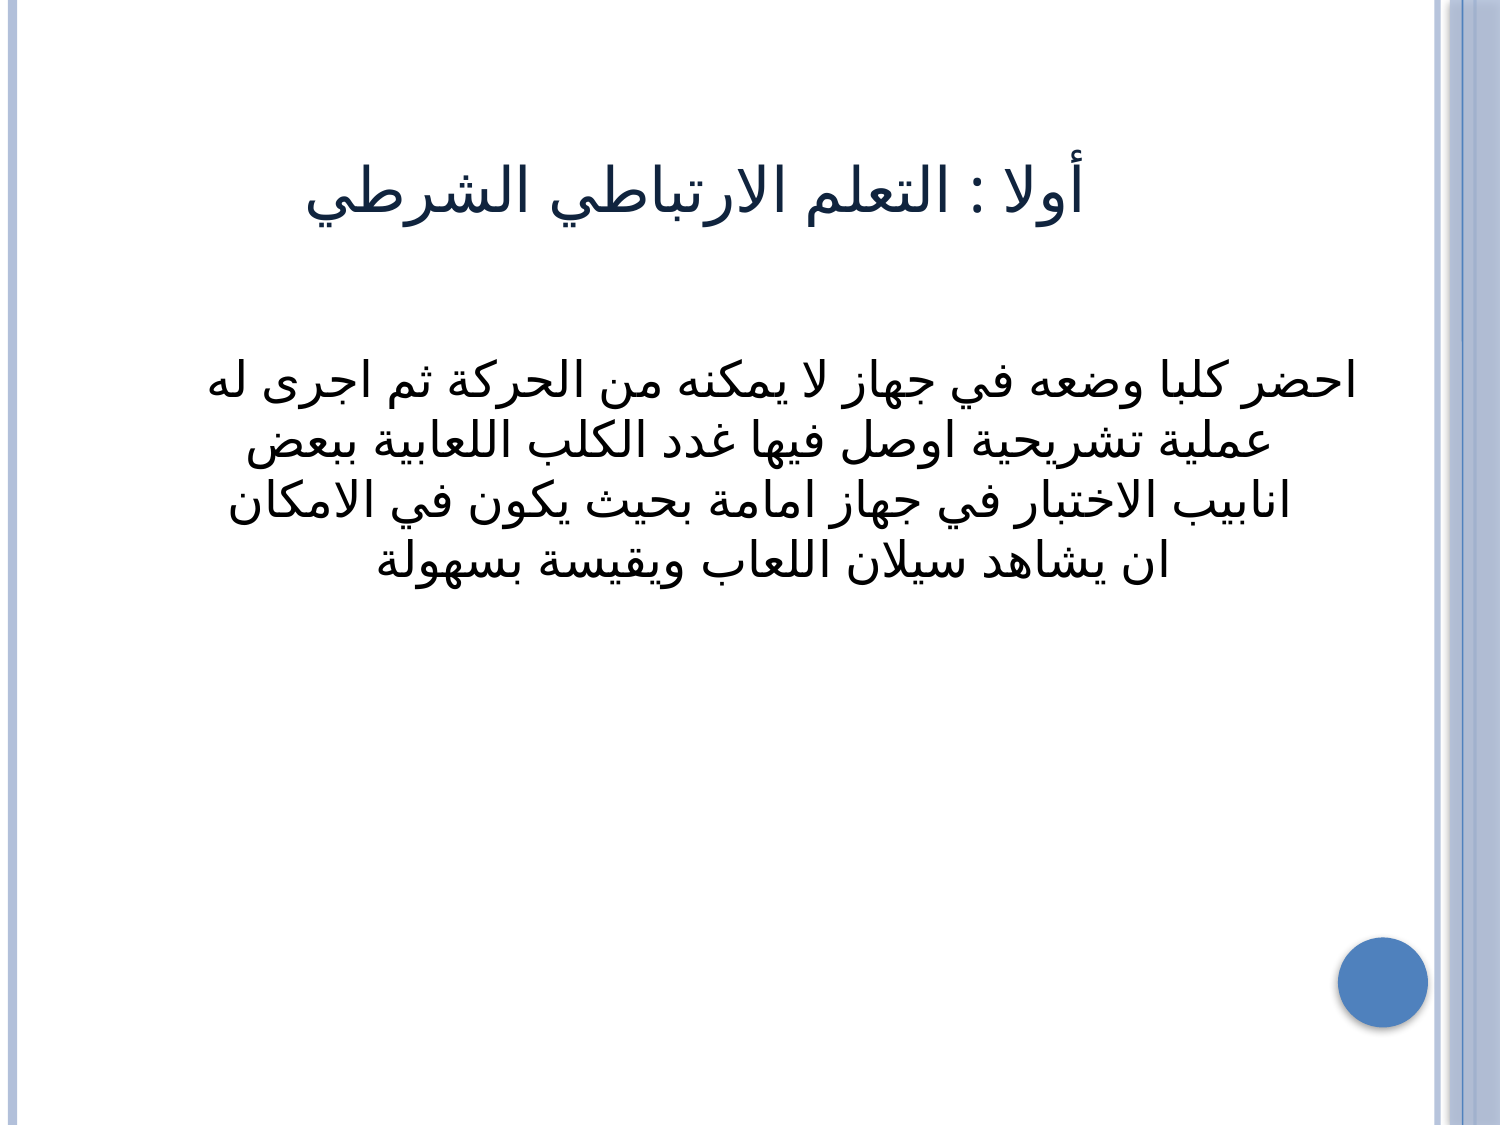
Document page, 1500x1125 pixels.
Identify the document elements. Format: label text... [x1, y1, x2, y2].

title أولا : التعلم الارتباطي الشرطي [75, 45, 1300, 233]
list احضر كلبا وضعه في جهاز لا يمكنه من الحركة ثم اجرى له عملية تشريحية اوصل فيها غدد الكلب اللعابية ببعض انابيب الاختبار في جهاز امامة بحيث يكون في الامكان ان يشاهد سيلان اللعاب ويقيسة بسهولة [183, 267, 1383, 740]
